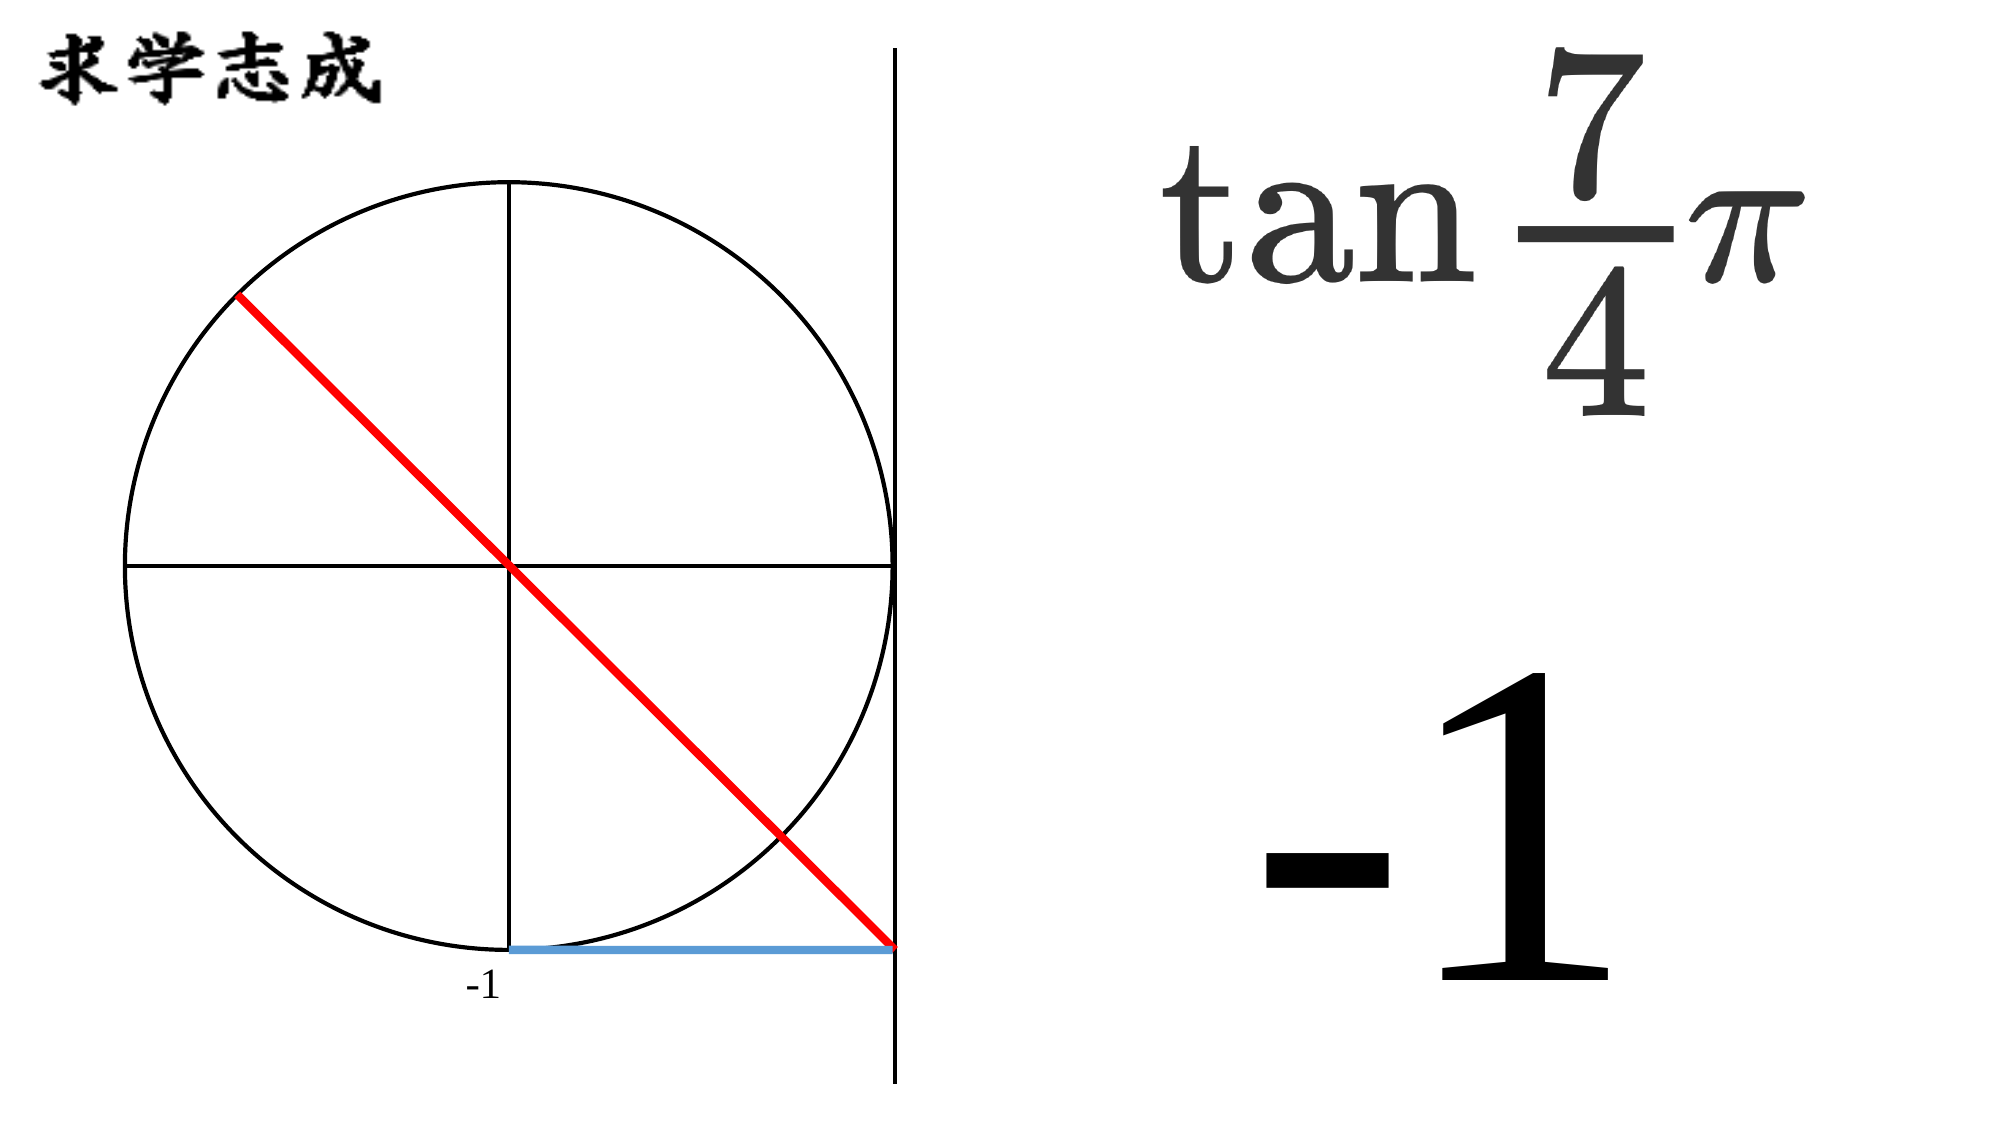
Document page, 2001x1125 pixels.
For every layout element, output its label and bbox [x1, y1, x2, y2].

text_box [237, 294, 895, 950]
text_box [123, 181, 782, 839]
picture [18, 0, 403, 166]
text_box [465, 960, 509, 1004]
text_box [1249, 566, 1720, 1032]
picture [1115, 0, 1853, 464]
